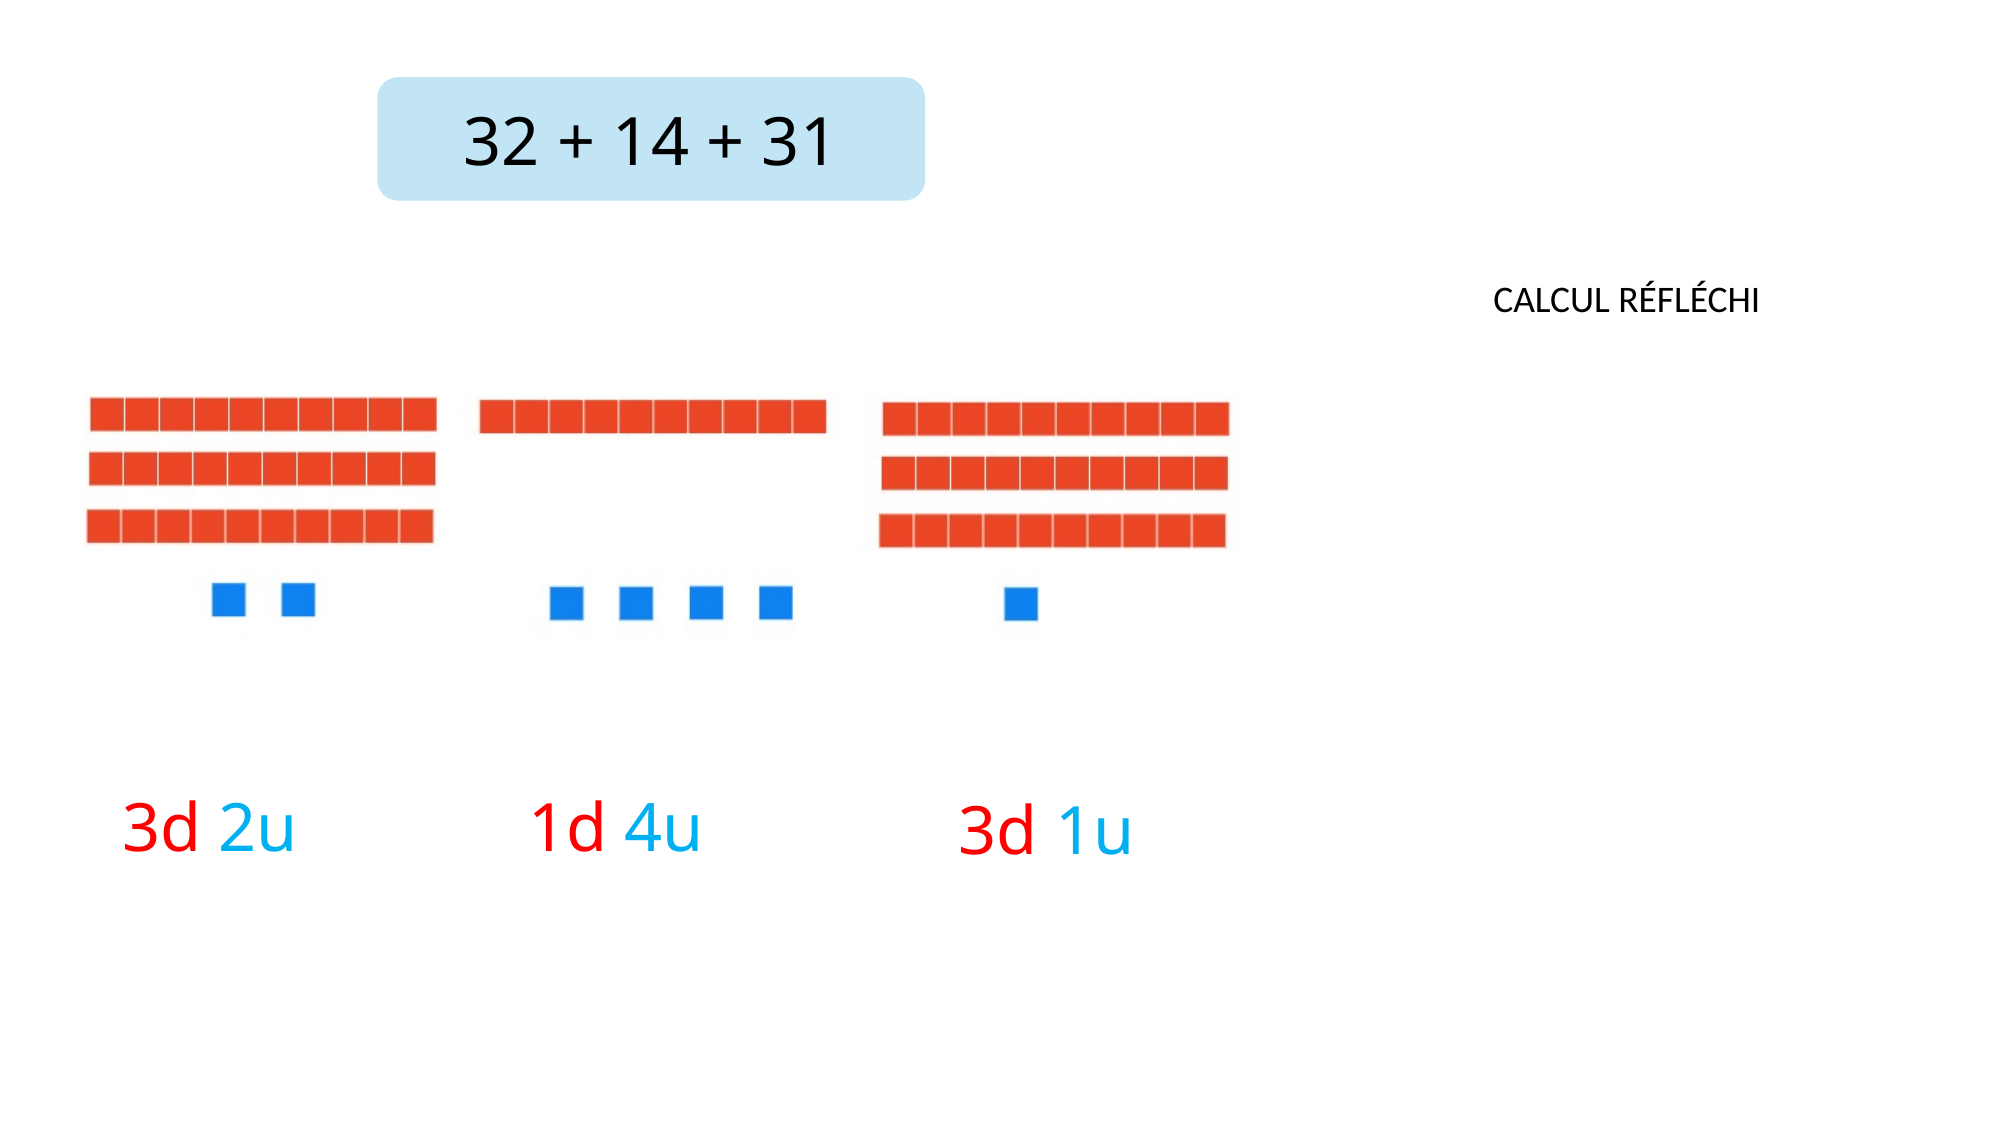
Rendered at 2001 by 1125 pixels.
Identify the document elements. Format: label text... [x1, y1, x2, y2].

text_box CALCUL RÉFLÉCHI [1478, 268, 1786, 328]
text_box 1d 4u [460, 777, 755, 872]
picture [17, 328, 1299, 691]
text_box 32 + 14 + 31 [375, 75, 927, 203]
text_box 3d 1u [899, 780, 1194, 875]
text_box 3d 2u [107, 777, 440, 872]
